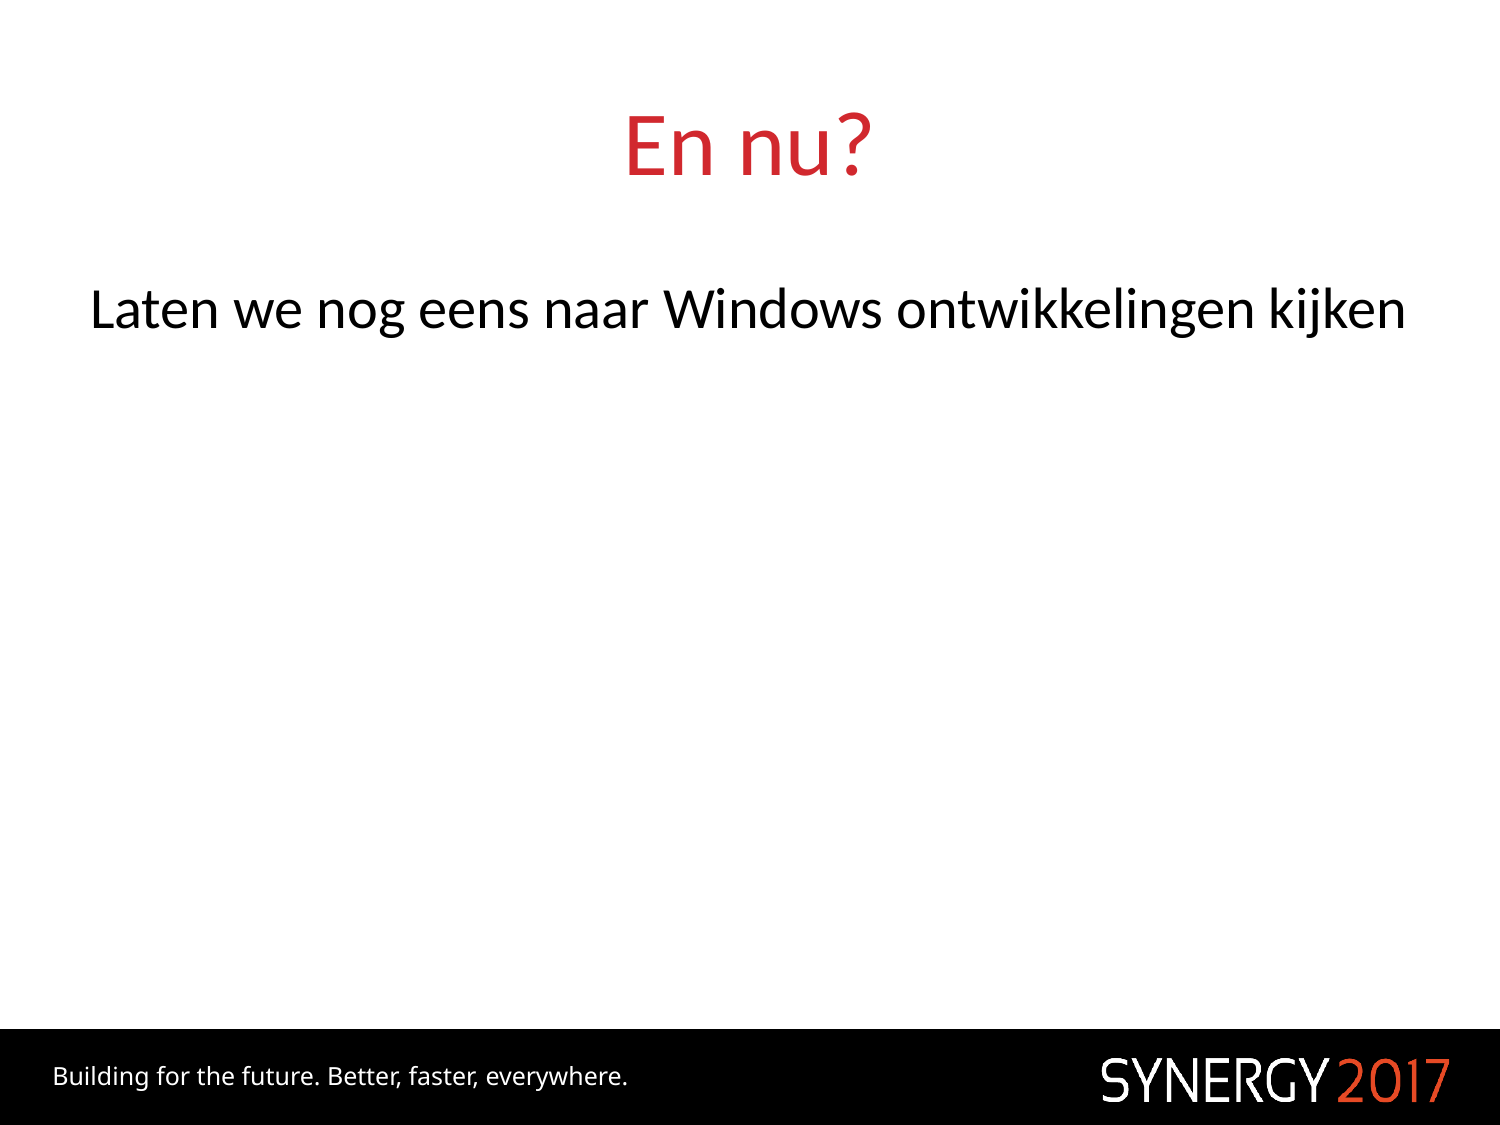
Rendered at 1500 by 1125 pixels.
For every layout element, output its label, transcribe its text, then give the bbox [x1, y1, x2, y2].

list Laten we nog eens naar Windows ontwikkelingen kijken [75, 262, 1425, 1005]
picture [1087, 1042, 1463, 1118]
title En nu? [75, 45, 1425, 233]
